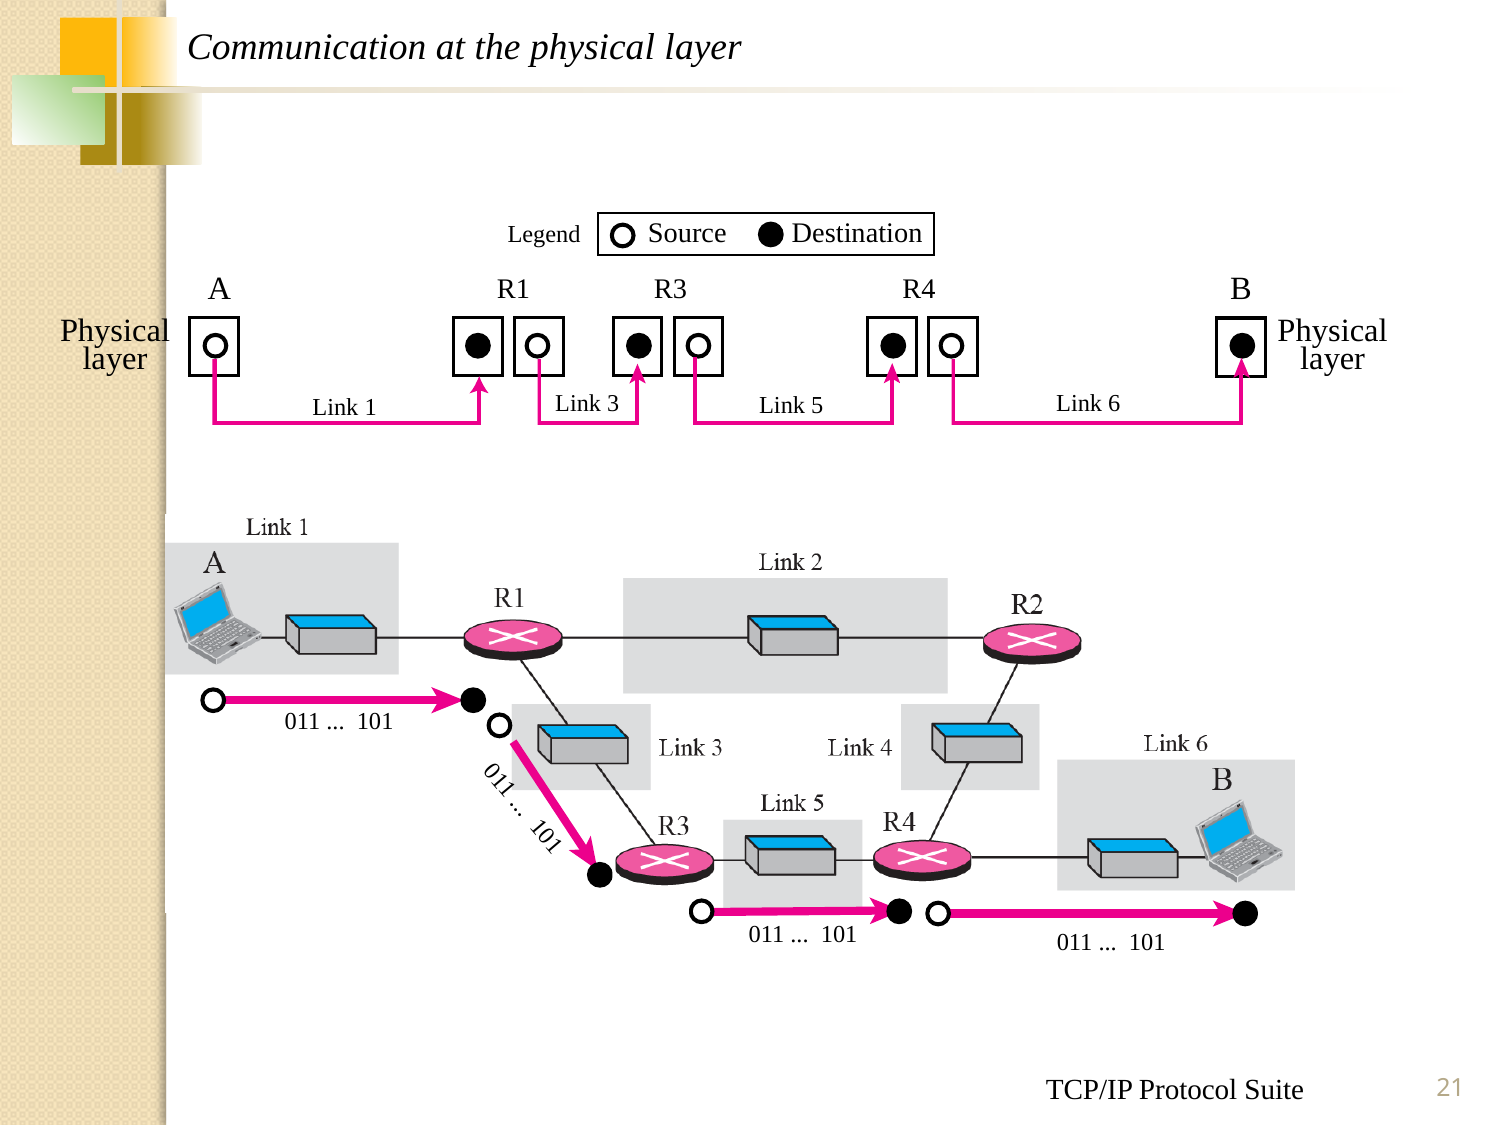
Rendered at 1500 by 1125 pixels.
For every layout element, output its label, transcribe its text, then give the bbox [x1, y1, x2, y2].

text_box [116, 0, 122, 87]
text_box [80, 93, 116, 165]
slide_number 21 [1413, 1034, 1488, 1113]
text_box [141, 93, 202, 165]
text_box [72, 87, 1423, 93]
text_box [116, 93, 122, 173]
text_box [122, 93, 141, 165]
text_box Communication at the physical layer [162, 14, 1100, 75]
footer TCP/IP Protocol Suite [937, 1034, 1413, 1113]
text_box [12, 75, 105, 145]
picture [59, 211, 1388, 426]
picture [164, 514, 1295, 959]
text_box [122, 17, 177, 86]
text_box [60, 17, 116, 86]
